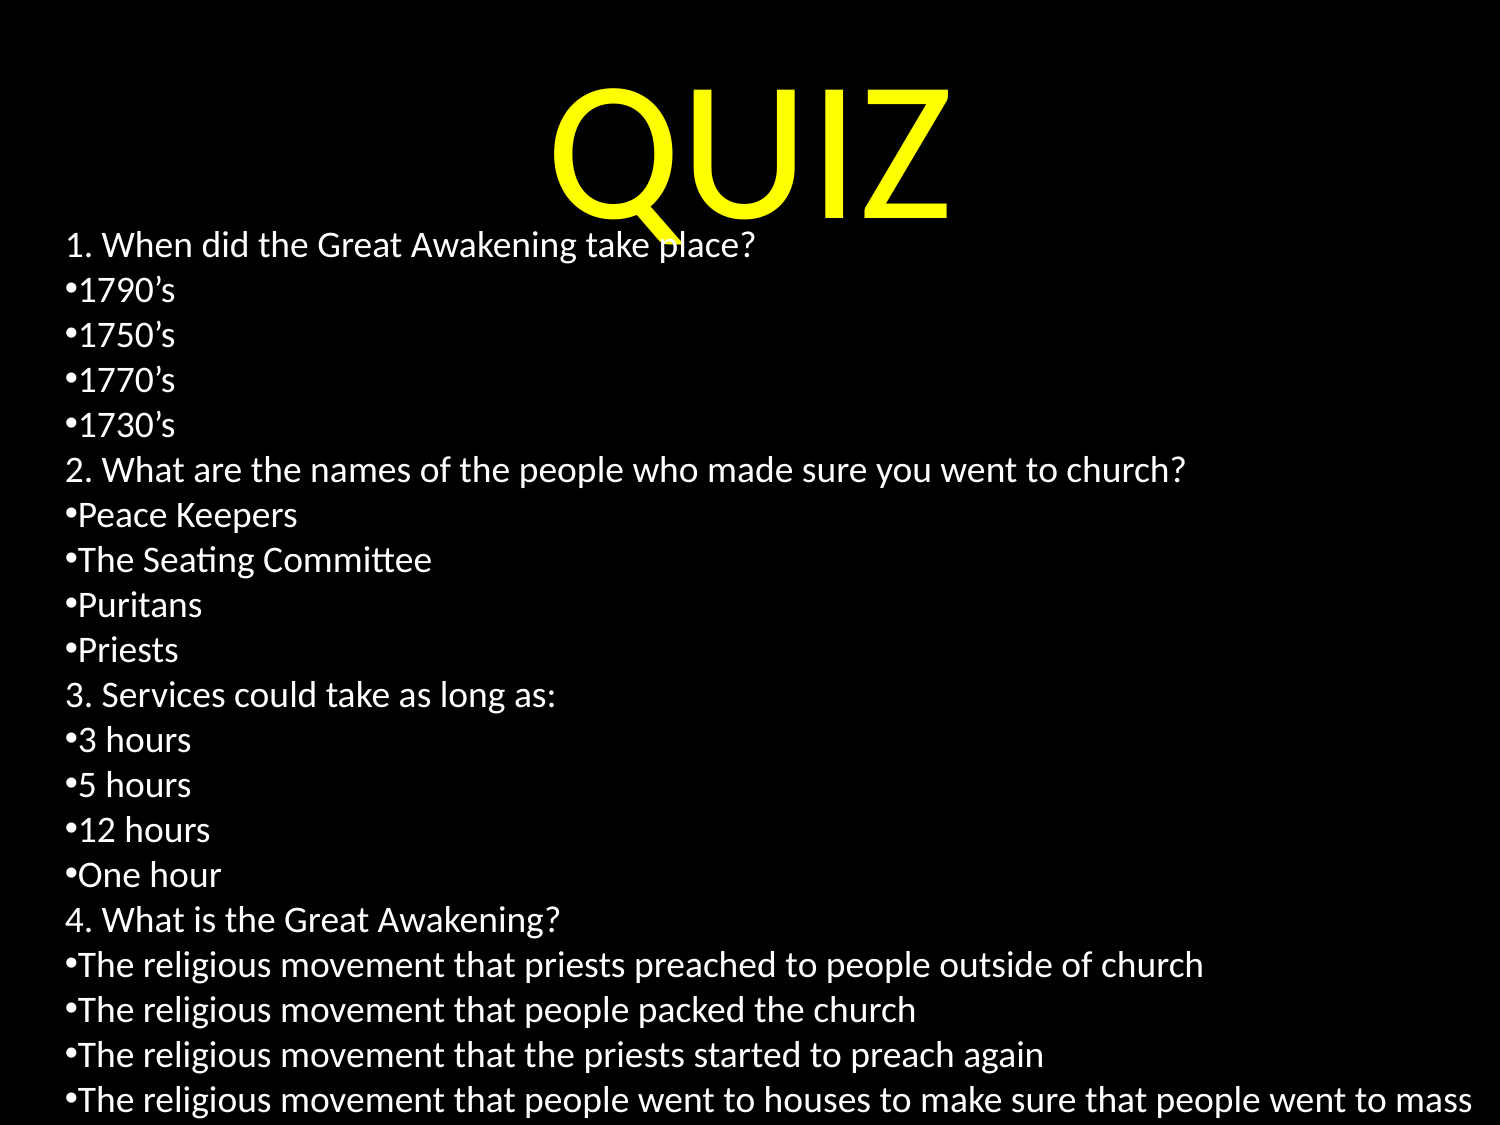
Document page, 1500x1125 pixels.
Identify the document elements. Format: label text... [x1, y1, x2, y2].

text_box 1. When did the Great Awakening take place? 1790’s 1750’s 1770’s 1730’s 2. What are the names of the people who made sure you went to church? Peace Keepers The Seating Committee Puritans Priests 3. Services could take as long as: 3 hours 5 hours 12 hours One hour 4. What is the Great Awakening? The religious movement that priests preached to people outside of church The religious movement that people packed the church The religious movement that the priests started to preach again The religious movement that people went to houses to make sure that people went to mass [50, 212, 1500, 1125]
title QUIZ [75, 45, 1425, 212]
